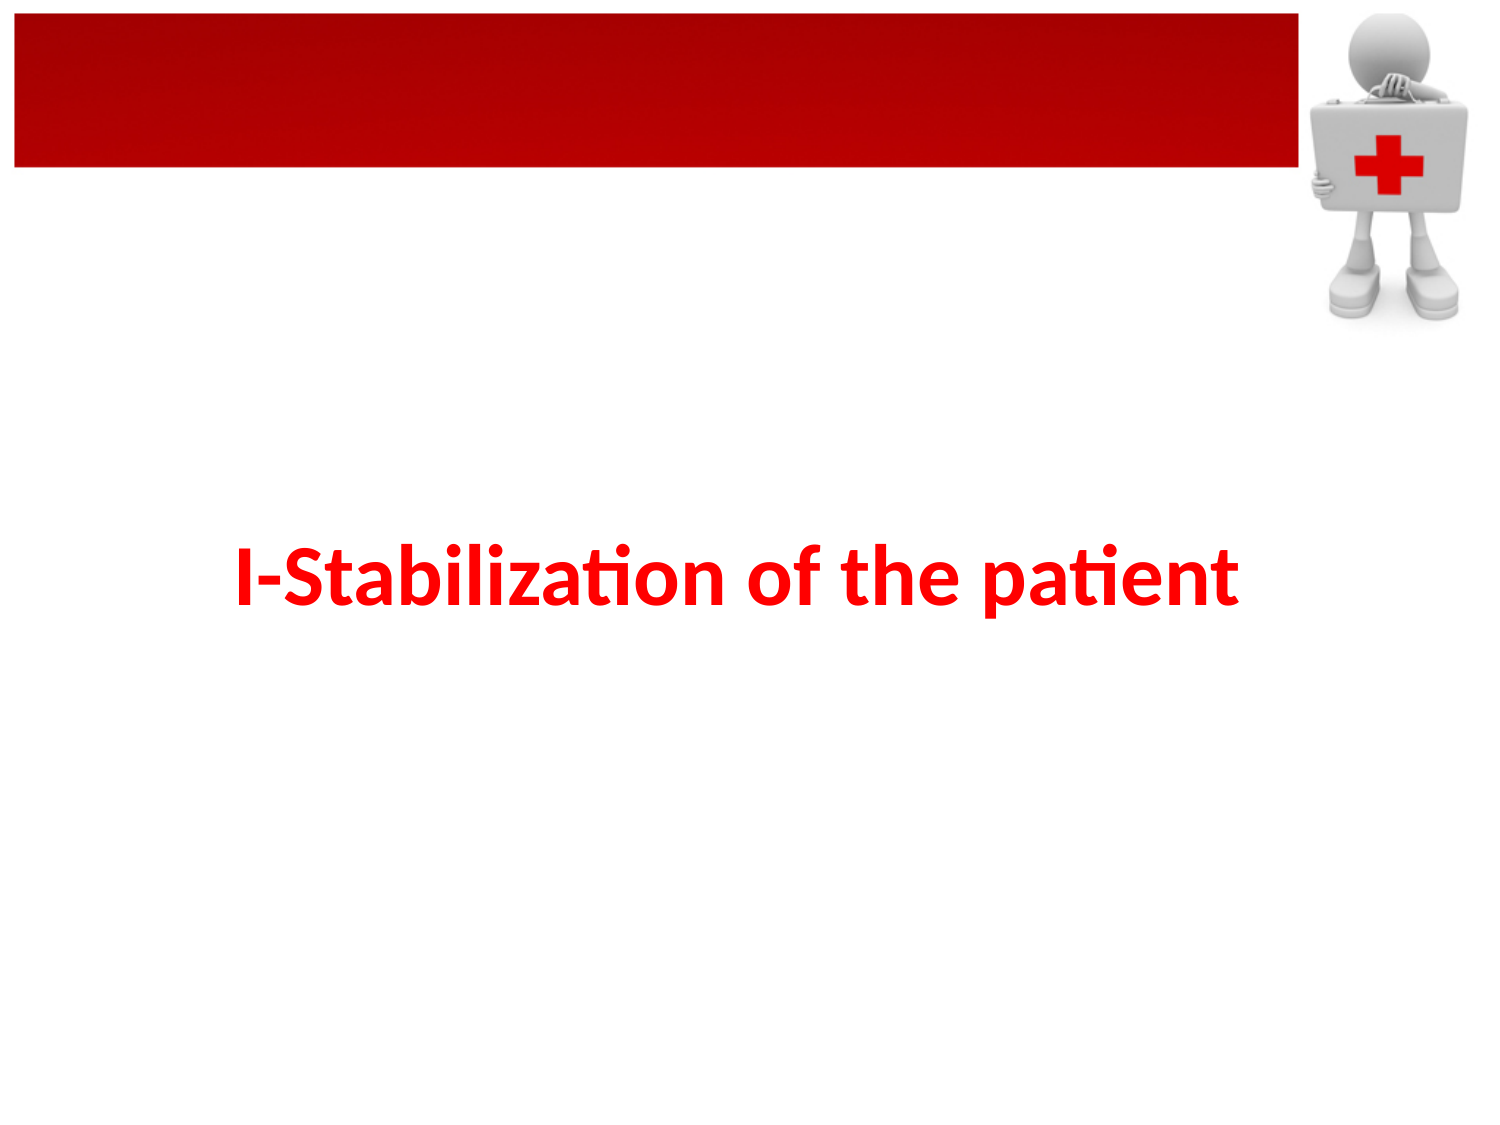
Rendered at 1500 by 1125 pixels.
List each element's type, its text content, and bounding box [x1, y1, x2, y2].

picture [0, 0, 1500, 1125]
list I-Stabilization of the patient [62, 237, 1413, 938]
